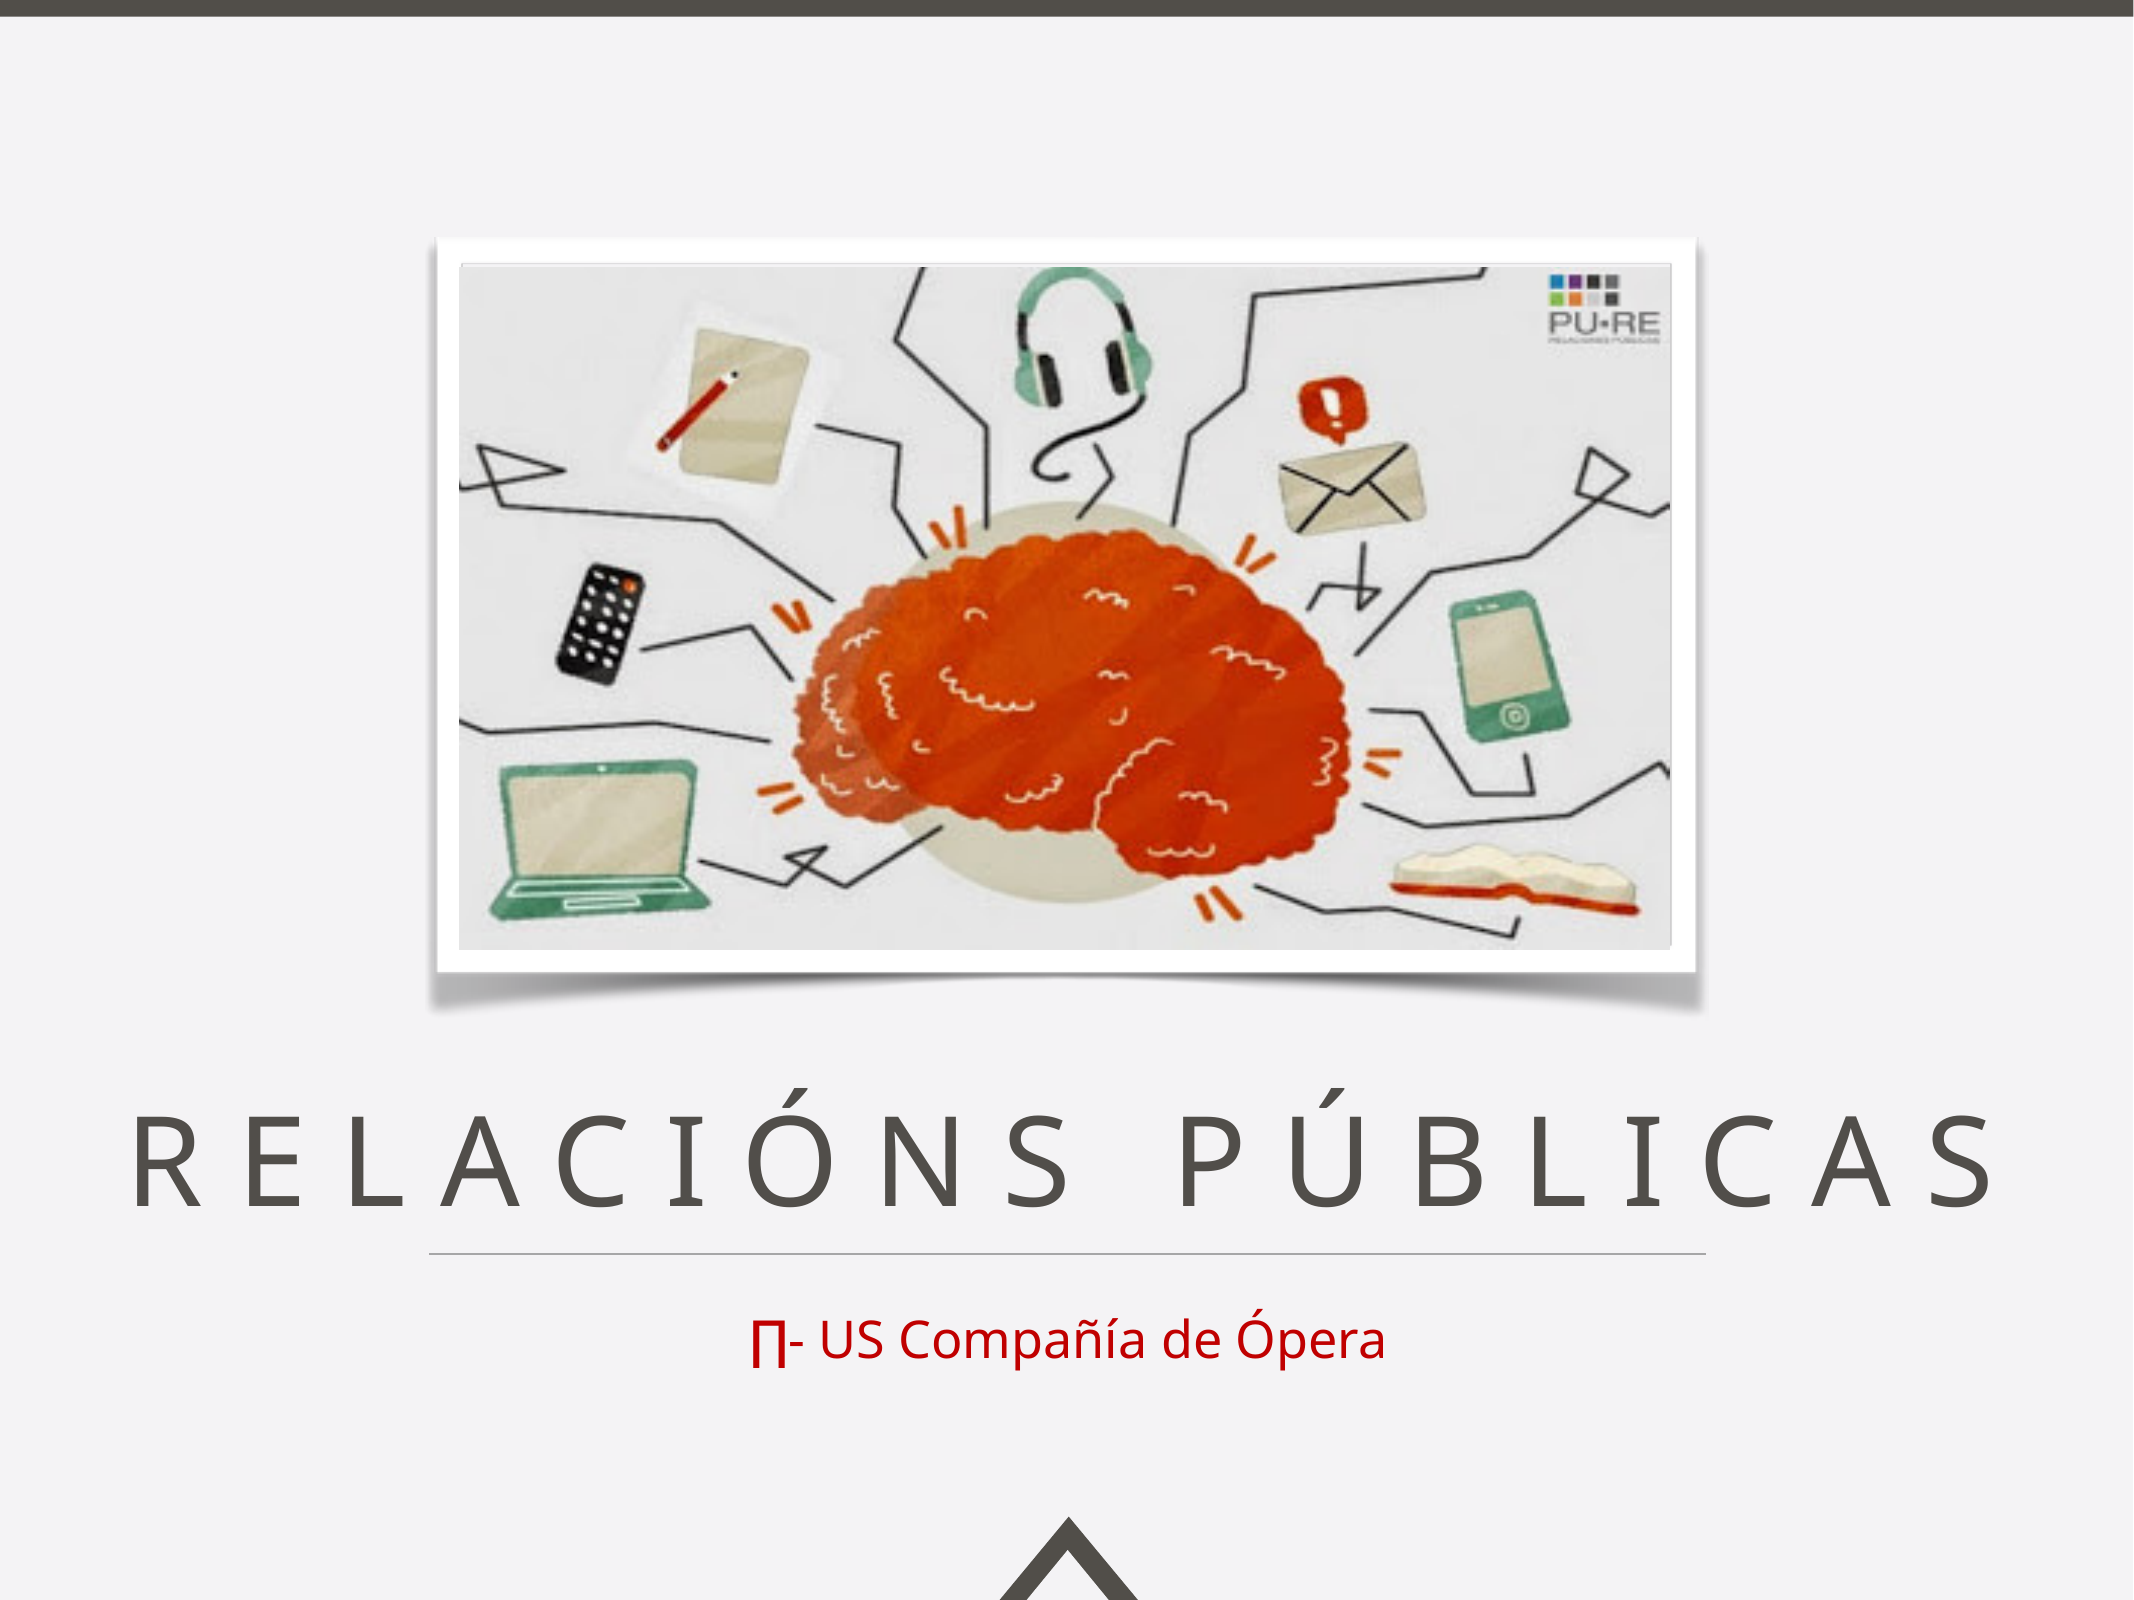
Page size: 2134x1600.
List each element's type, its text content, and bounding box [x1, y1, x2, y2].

title relacións públicas [33, 1066, 2089, 1233]
picture [425, 237, 1709, 1021]
list ∏- US Compañía de Ópera [428, 1306, 1709, 1393]
